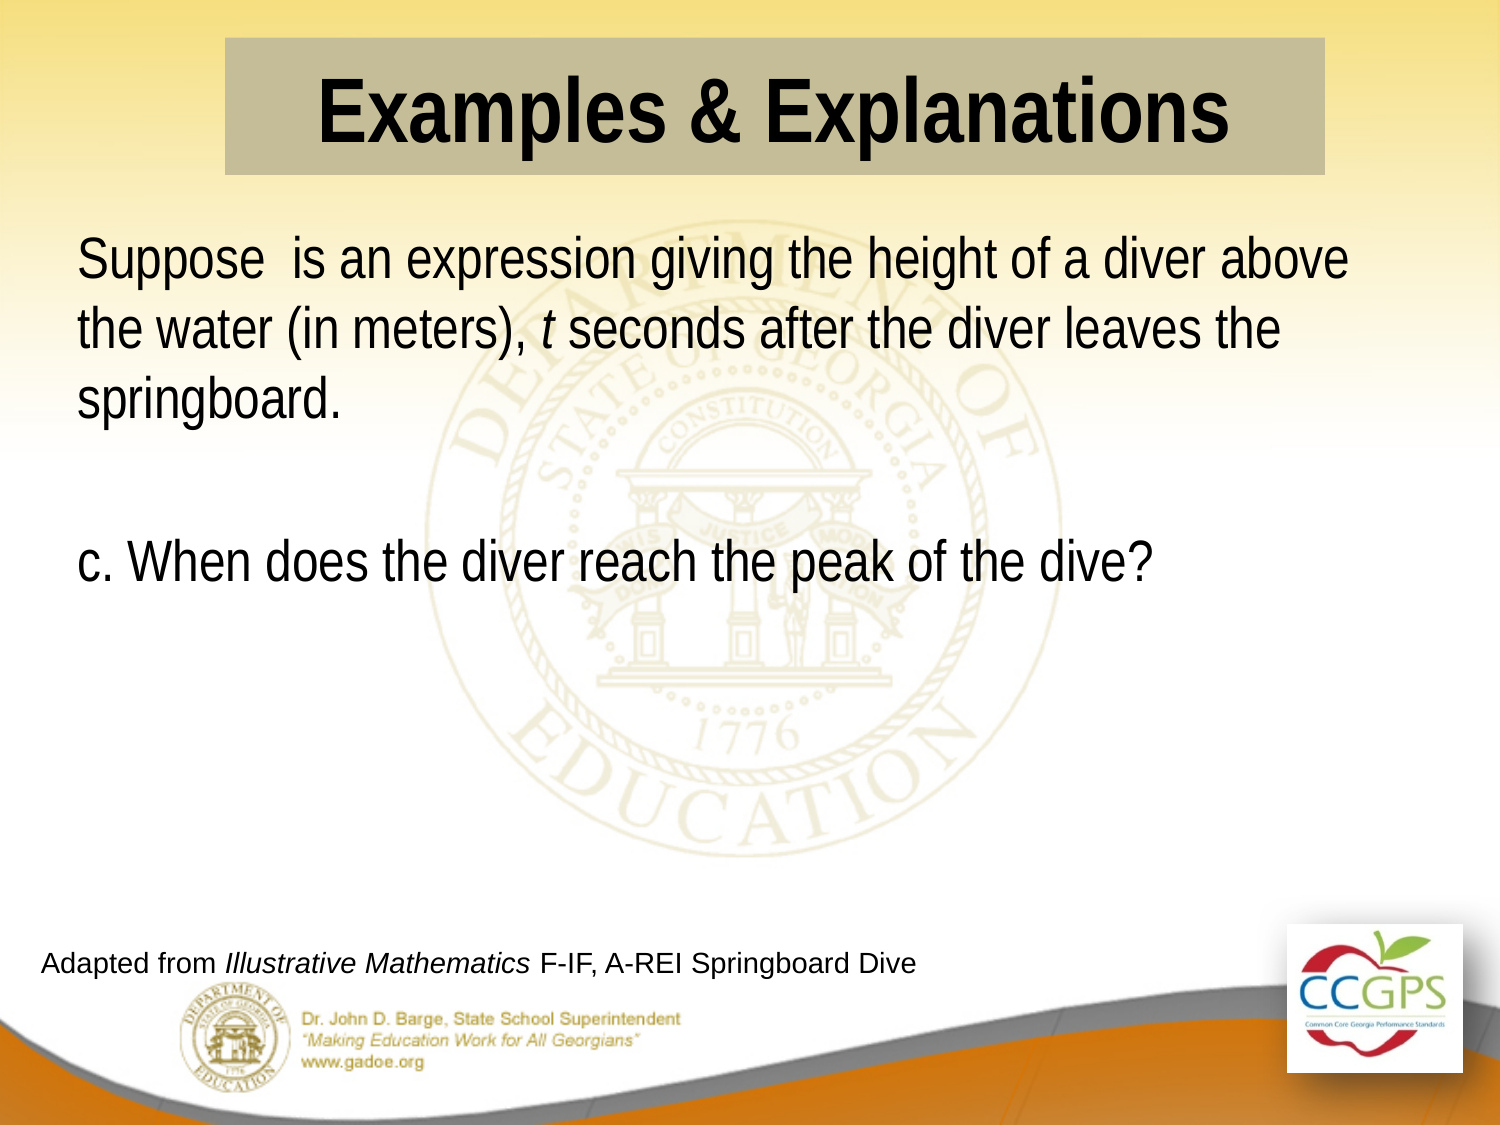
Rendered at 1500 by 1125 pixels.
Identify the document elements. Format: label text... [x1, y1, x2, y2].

text_box Adapted from Illustrative Mathematics F-IF, A-REI Springboard Dive [26, 937, 933, 988]
title Examples & Explanations [224, 37, 1326, 176]
picture [0, 0, 1500, 1125]
